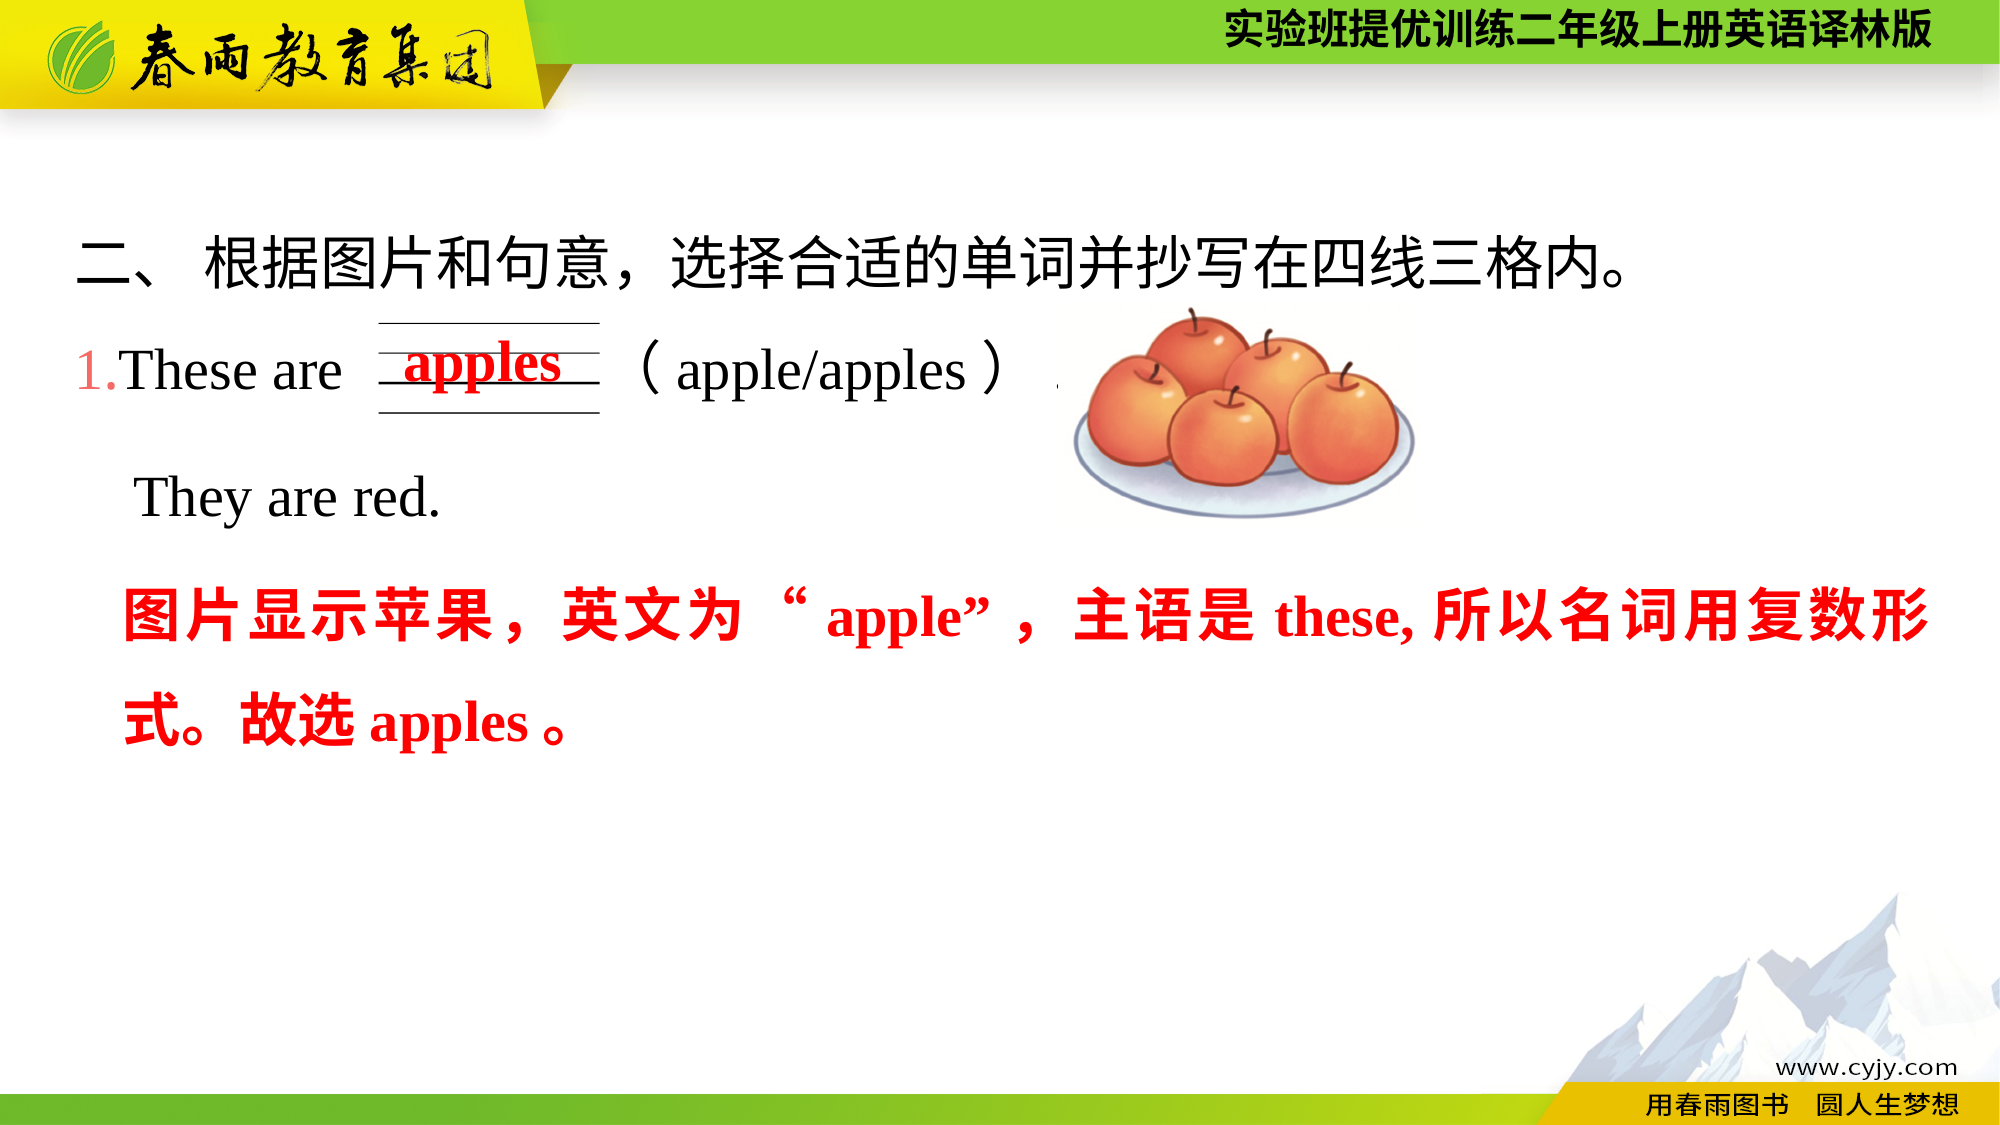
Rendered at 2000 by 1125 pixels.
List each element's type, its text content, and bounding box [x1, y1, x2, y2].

list 二、 根据图片和句意，选择合适的单词并抄写在四线三格内。 1.These are （apple/apples）. They are red. [59, 183, 1944, 540]
picture [0, 0, 2000, 1125]
text_box 图片显示苹果，英文为“apple”，主语是these,所以名词用复数形式。故选apples。 [107, 536, 1945, 761]
